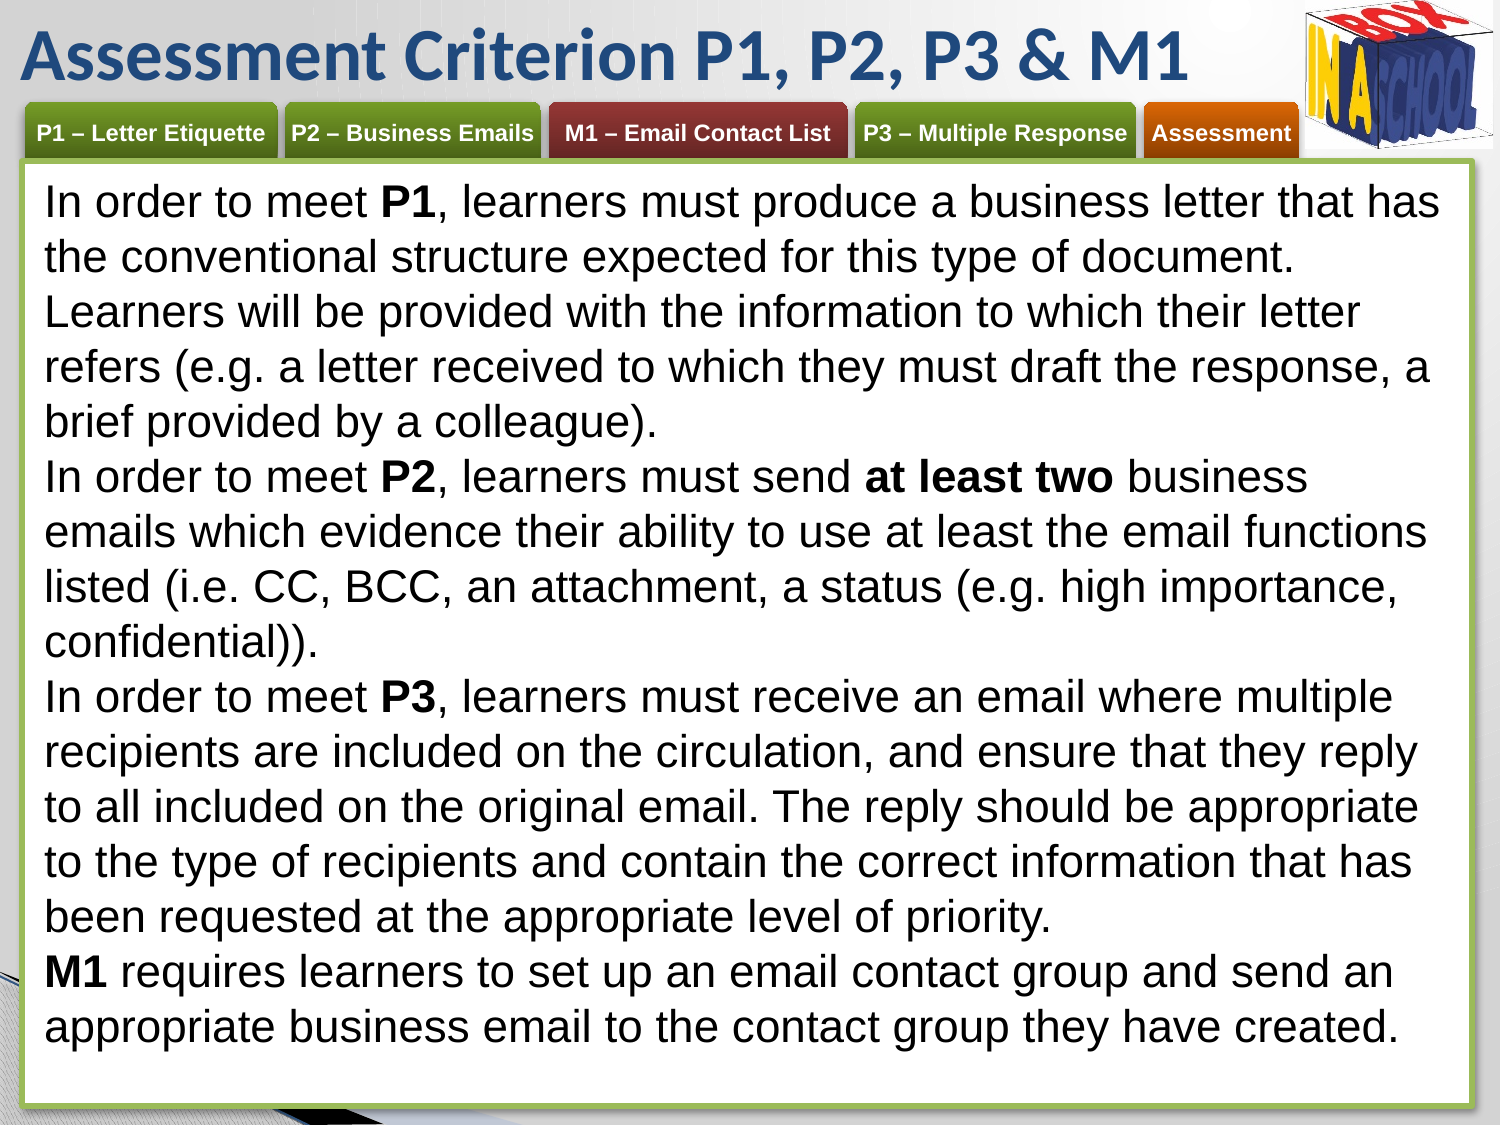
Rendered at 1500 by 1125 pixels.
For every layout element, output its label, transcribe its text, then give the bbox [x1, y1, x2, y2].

text_box In order to meet P1, learners must produce a business letter that has the conventional structure expected for this type of document. Learners will be provided with the information to which their letter refers (e.g. a letter received to which they must draft the response, a brief provided by a colleague). In order to meet P2, learners must send at least two business emails which evidence their ability to use at least the email functions listed (i.e. CC, BCC, an attachment, a status (e.g. high importance, confidential)). In order to meet P3, learners must receive an email where multiple recipients are included on the circulation, and ensure that they reply to all included on the original email. The reply should be appropriate to the type of recipients and contain the correct information that has been requested at the appropriate level of priority. M1 requires learners to set up an email contact group and send an appropriate business email to the contact group they have created. [29, 164, 1459, 1059]
picture [1305, 0, 1494, 149]
text_box Assessment Criterion P1, P2, P3 & M1 [5, 0, 1270, 102]
picture [281, 1114, 303, 1125]
